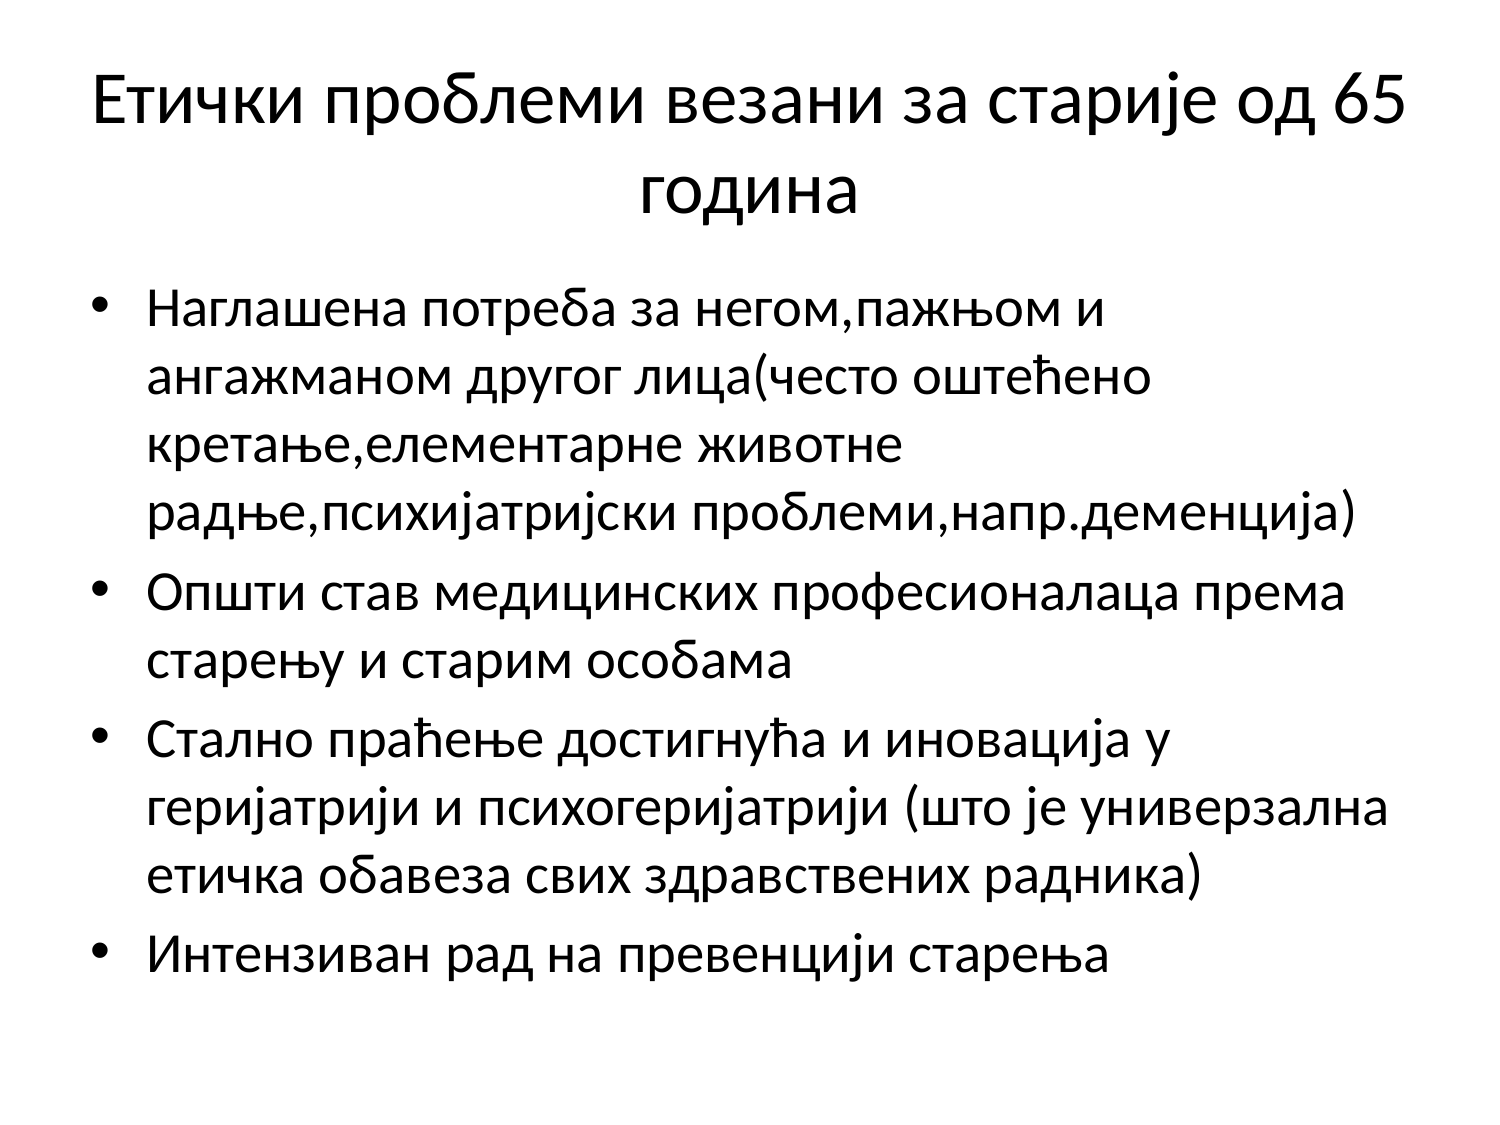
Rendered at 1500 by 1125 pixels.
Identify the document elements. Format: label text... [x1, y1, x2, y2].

title Етички проблеми везани за старије од 65 година [75, 45, 1425, 233]
list Наглашена потреба за негом,пажњом и ангажманом другог лица(често оштећено кретање,елементарне животне радње,психијатријски проблеми,напр.деменција) Општи став медицинских професионалаца према старењу и старим особама Стално праћење достигнућа и иновација у геријатрији и психогеријатрији (што је универзална етичка обавеза свих здравствених радника) Интензиван рад на превенцији старења [75, 262, 1425, 1005]
